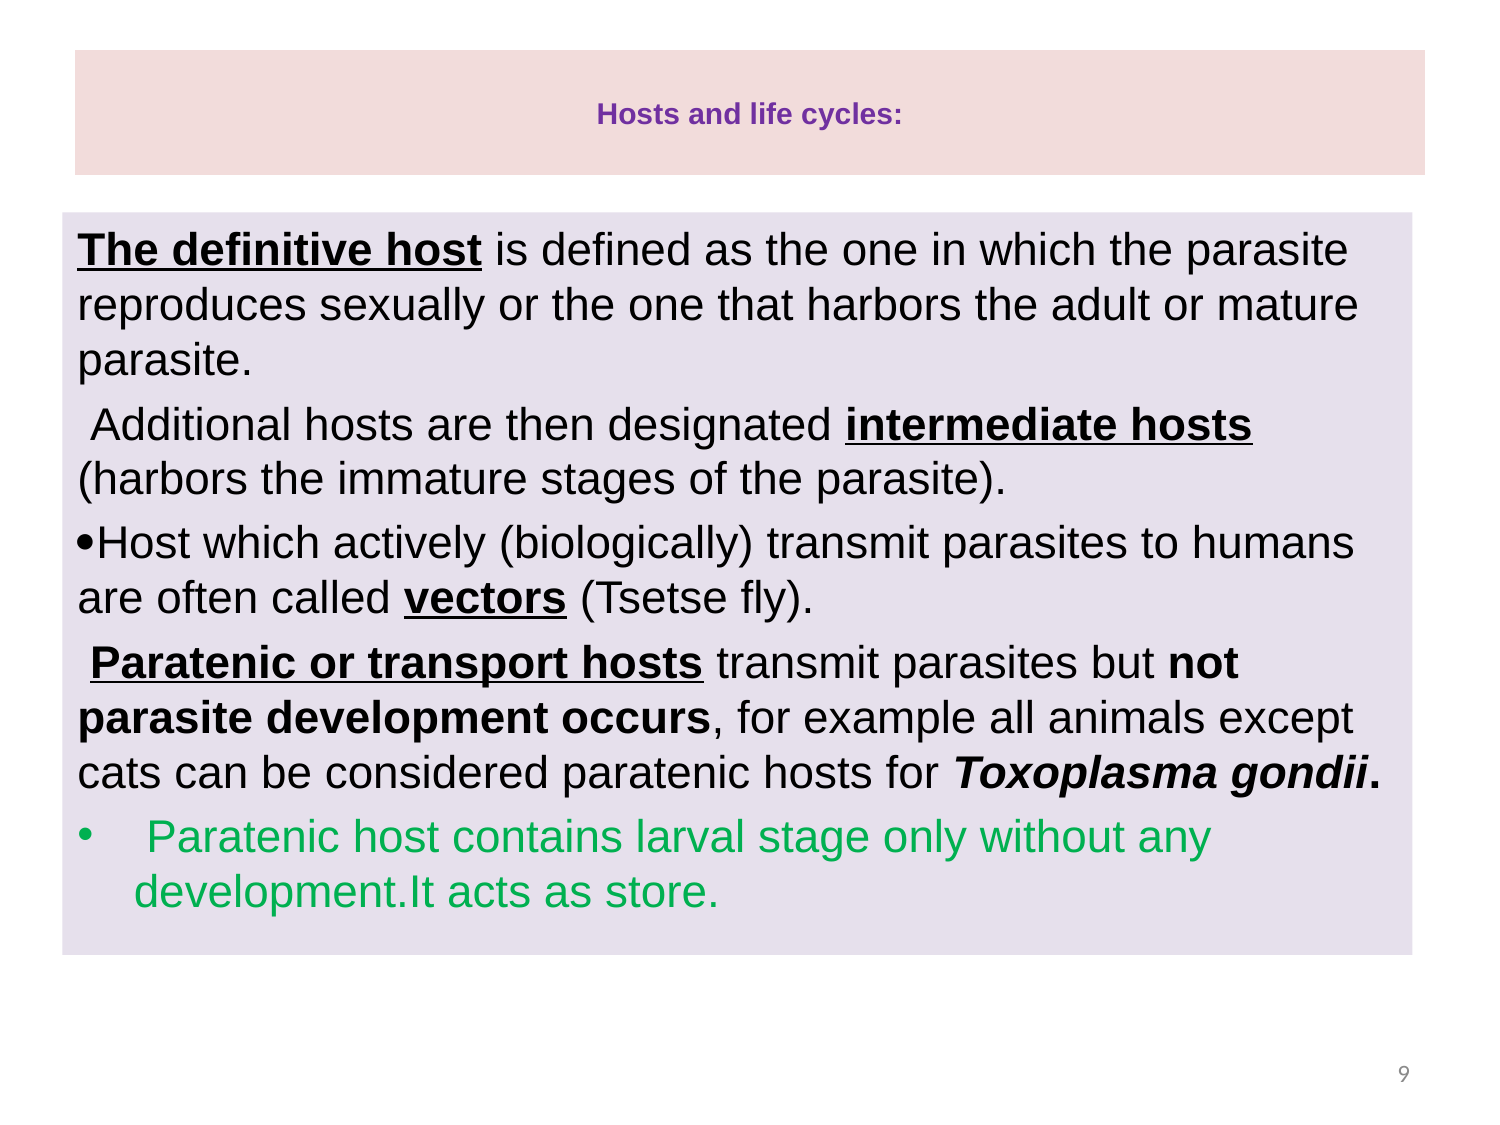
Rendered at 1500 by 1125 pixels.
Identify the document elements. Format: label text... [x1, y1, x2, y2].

slide_number 9 [1074, 1042, 1425, 1103]
title Hosts and life cycles: [75, 50, 1425, 175]
list The definitive host is defined as the one in which the parasite reproduces sexually or the one that harbors the adult or mature parasite. Additional hosts are then designated intermediate hosts (harbors the immature stages of the parasite). Host which actively (biologically) transmit parasites to humans are often called vectors (Tsetse fly). Paratenic or transport hosts transmit parasites but not parasite development occurs, for example all animals except cats can be considered paratenic hosts for Toxoplasma gondii. Paratenic host contains larval stage only without any development.It acts as store. [62, 212, 1413, 955]
